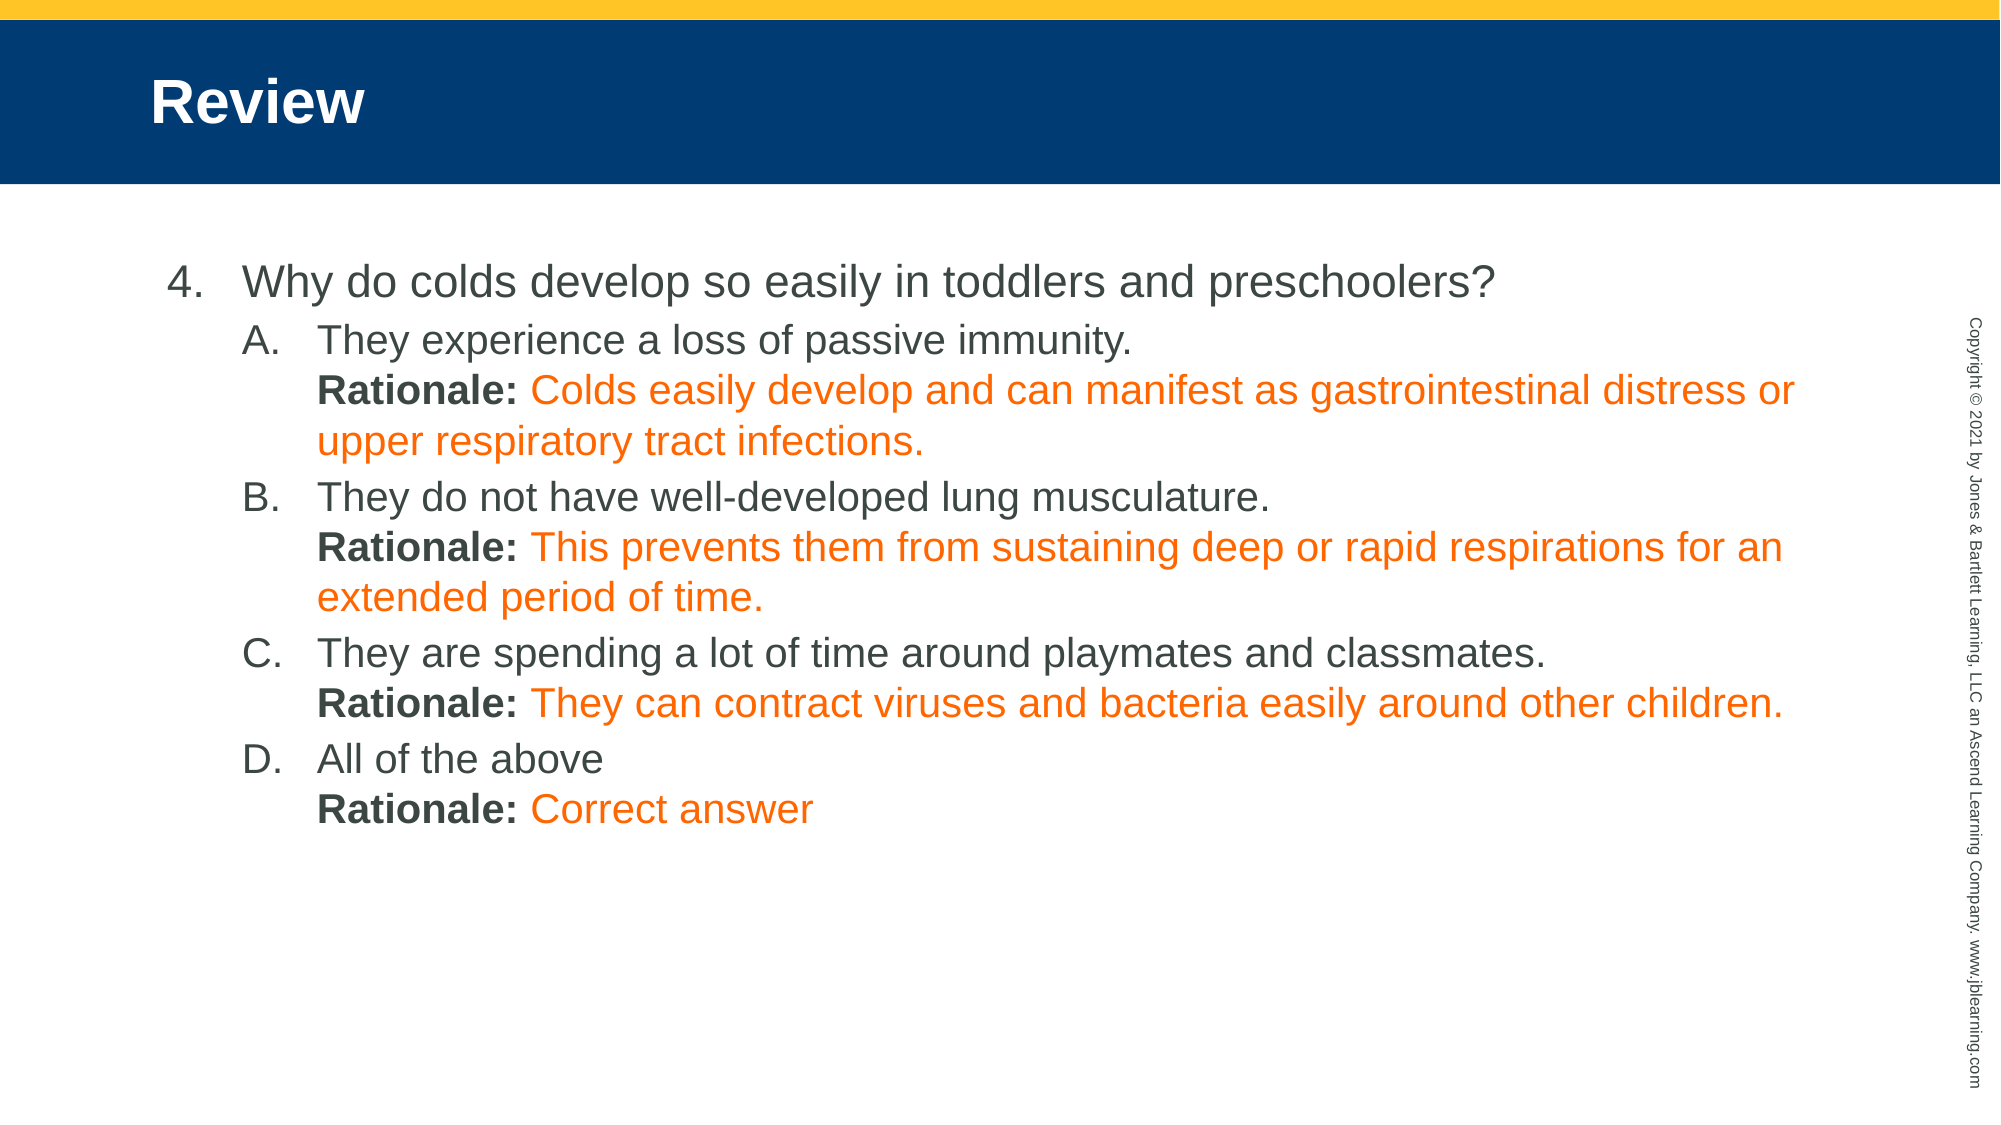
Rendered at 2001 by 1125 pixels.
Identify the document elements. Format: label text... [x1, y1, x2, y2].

list Why do colds develop so easily in toddlers and preschoolers? They experience a loss of passive immunity. Rationale: Colds easily develop and can manifest as gastrointestinal distress or upper respiratory tract infections. They do not have well-developed lung musculature. Rationale: This prevents them from sustaining deep or rapid respirations for an extended period of time. They are spending a lot of time around playmates and classmates. Rationale: They can contract viruses and bacteria easily around other children. All of the above Rationale: Correct answer [151, 244, 1840, 1016]
title Review [0, 19, 2000, 185]
